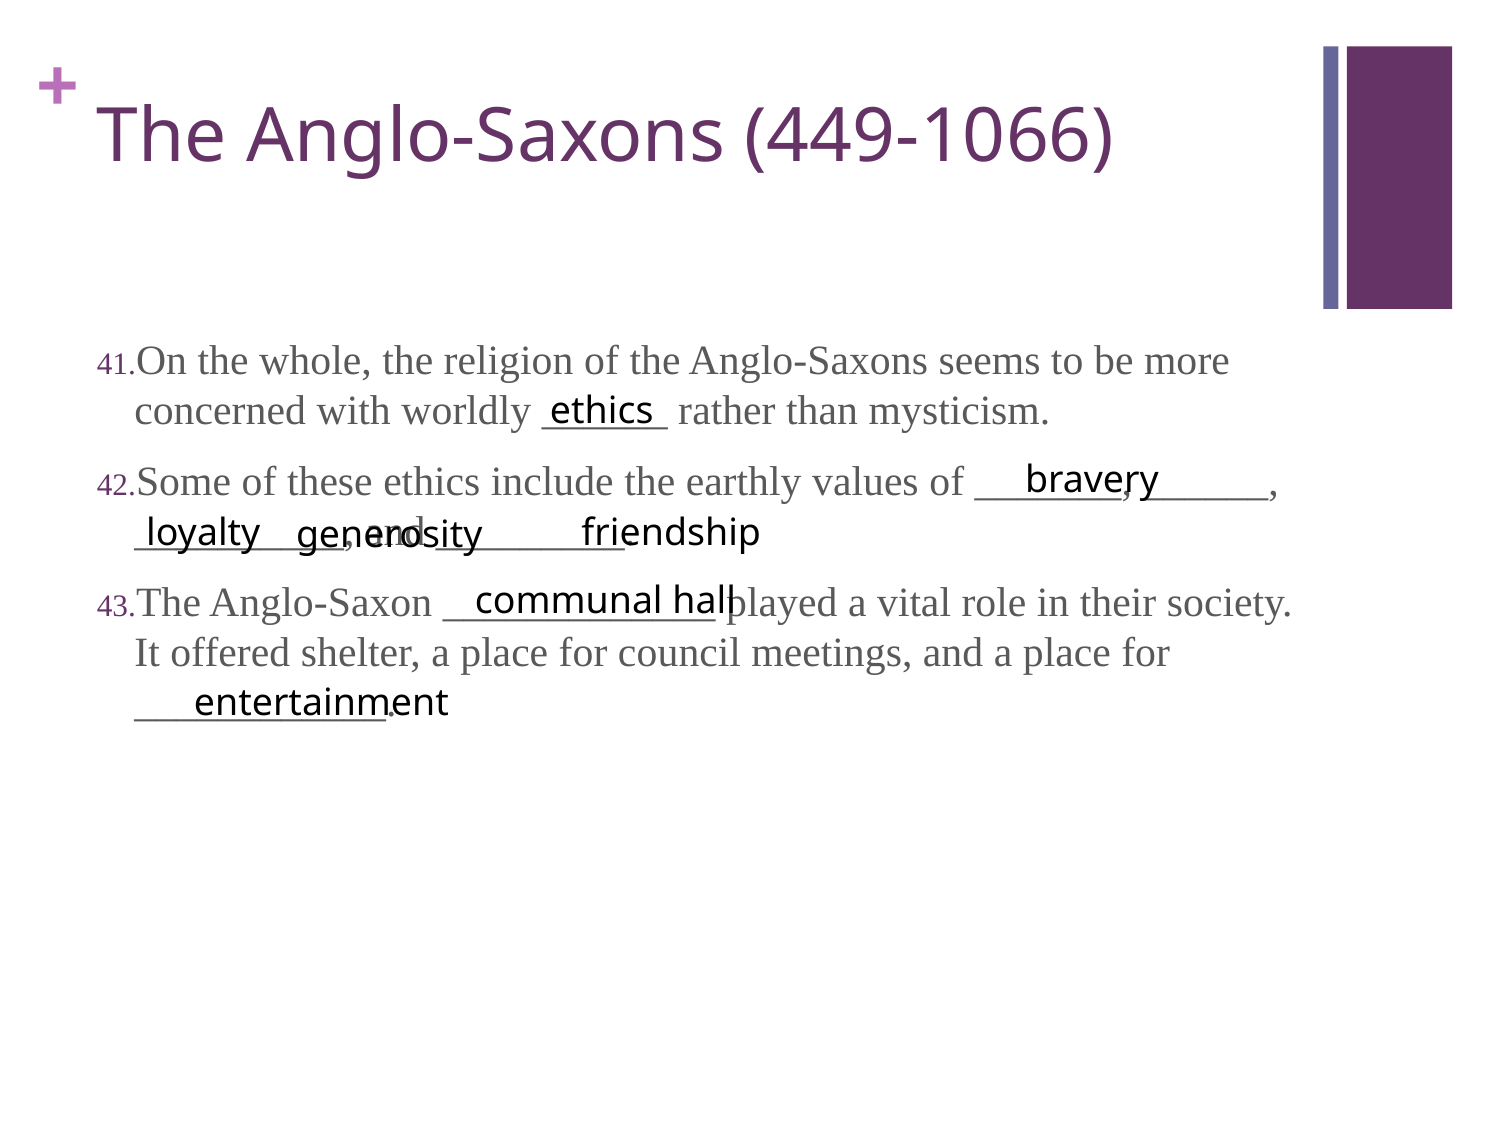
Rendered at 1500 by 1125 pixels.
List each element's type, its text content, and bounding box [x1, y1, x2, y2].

title The Anglo-Saxons (449-1066) [81, 79, 1322, 263]
text_box bravery [1010, 448, 1203, 508]
text_box ethics [535, 379, 680, 439]
text_box loyalty [131, 500, 282, 560]
list On the whole, the religion of the Anglo-Saxons seems to be more concerned with worldly ______ rather than mysticism. Some of these ethics include the earthly values of _______, ______, __________, and _________. The Anglo-Saxon _____________ played a vital role in their society. It offered shelter, a place for council meetings, and a place for ____________. [81, 324, 1322, 1005]
text_box entertainment [179, 670, 475, 731]
text_box friendship [566, 500, 805, 560]
text_box communal hall [460, 569, 755, 629]
text_box generosity [281, 502, 509, 563]
